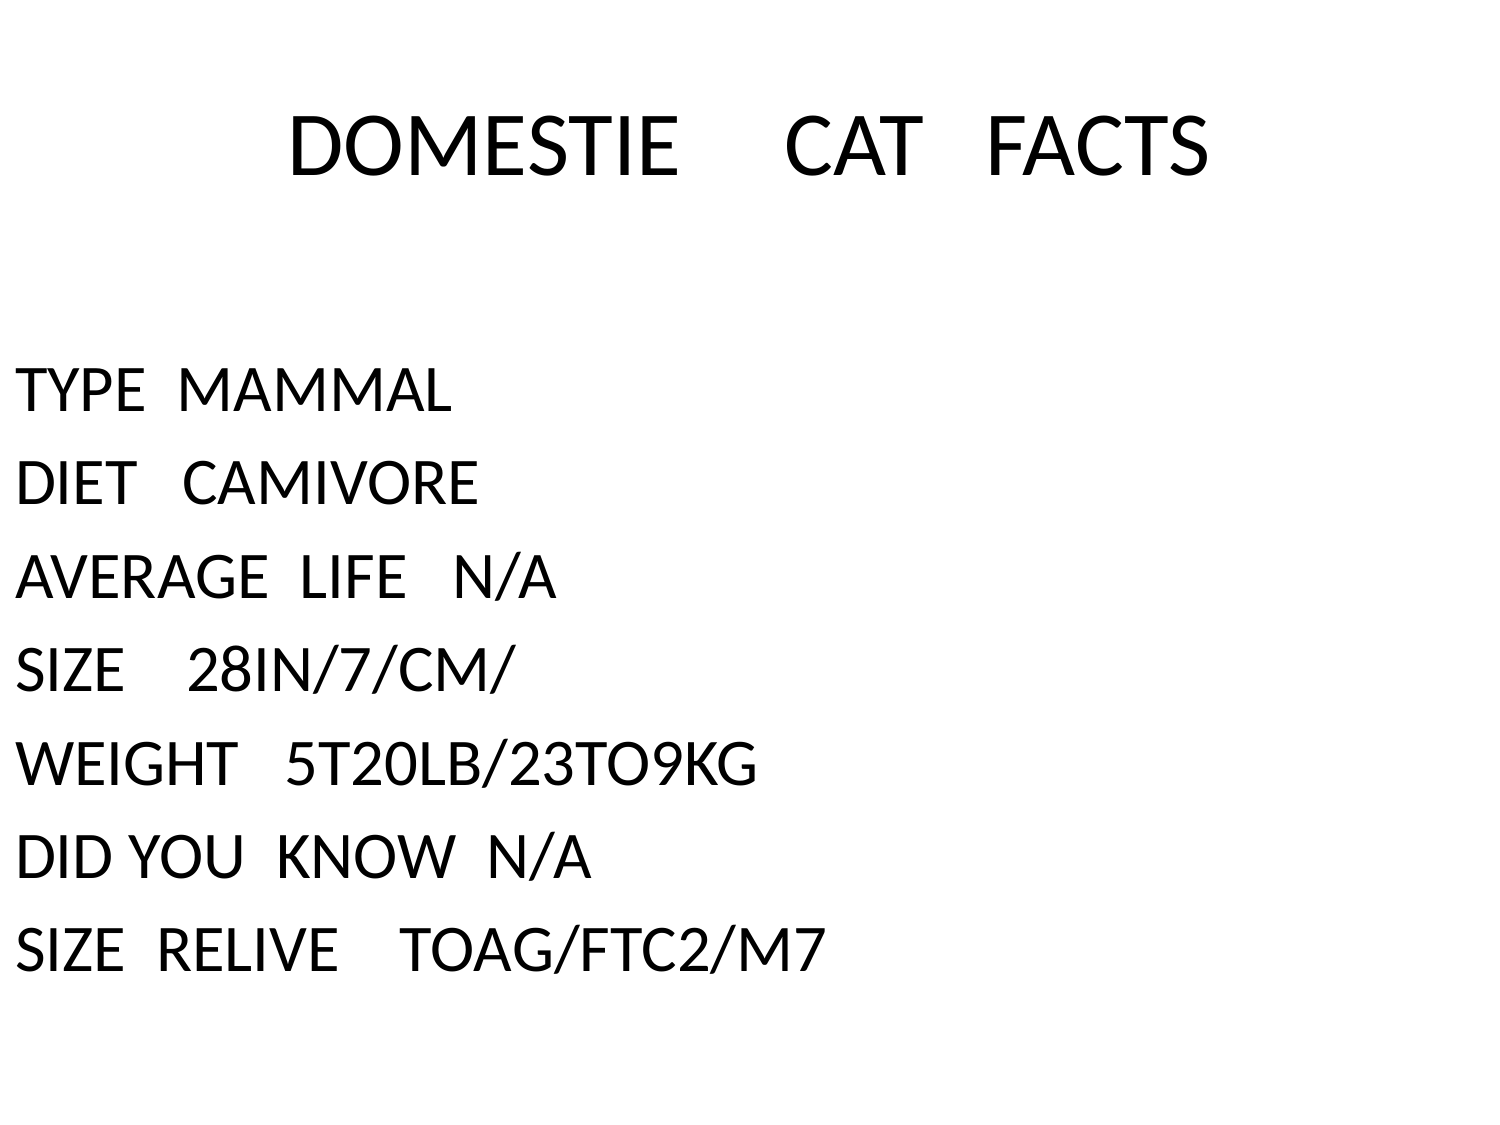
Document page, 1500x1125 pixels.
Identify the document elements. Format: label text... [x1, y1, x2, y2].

title DOMESTIE CAT FACTS [75, 45, 1425, 233]
list TYPE MAMMAL DIET CAMIVORE AVERAGE LIFE N/A SIZE 28IN/7/CM/ WEIGHT 5T20LB/23TO9KG DID YOU KNOW N/A SIZE RELIVE TOAG/FTC2/M7 [0, 337, 1350, 1080]
